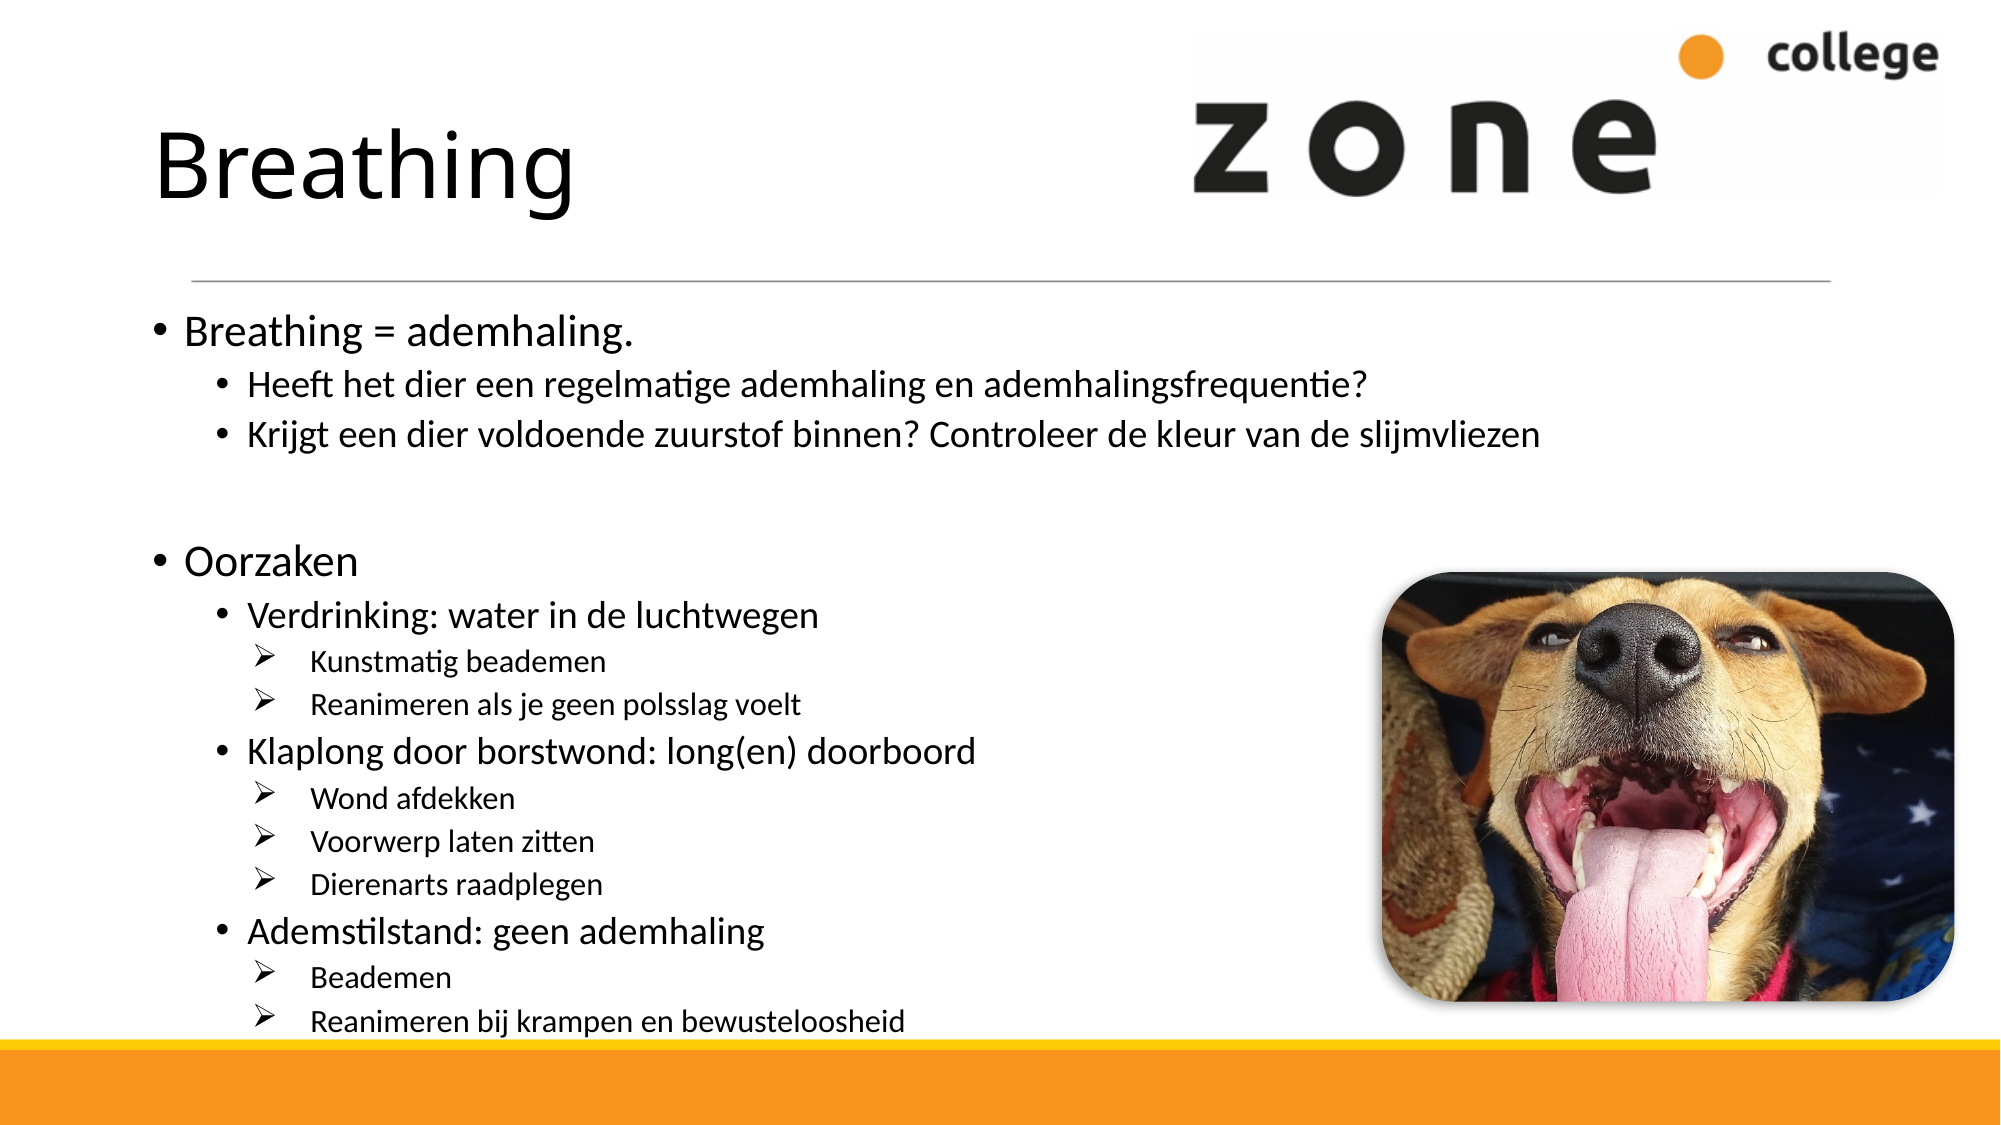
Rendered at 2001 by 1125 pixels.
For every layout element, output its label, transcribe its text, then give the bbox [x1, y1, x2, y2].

title Breathing [137, 59, 1863, 278]
list Breathing = ademhaling. Heeft het dier een regelmatige ademhaling en ademhalingsfrequentie? Krijgt een dier voldoende zuurstof binnen? Controleer de kleur van de slijmvliezen Oorzaken Verdrinking: water in de luchtwegen Kunstmatig beademen Reanimeren als je geen polsslag voelt Klaplong door borstwond: long(en) doorboord Wond afdekken Voorwerp laten zitten Dierenarts raadplegen Ademstilstand: geen ademhaling Beademen Reanimeren bij krampen en bewusteloosheid [137, 299, 1863, 1048]
picture [0, 0, 2001, 1125]
